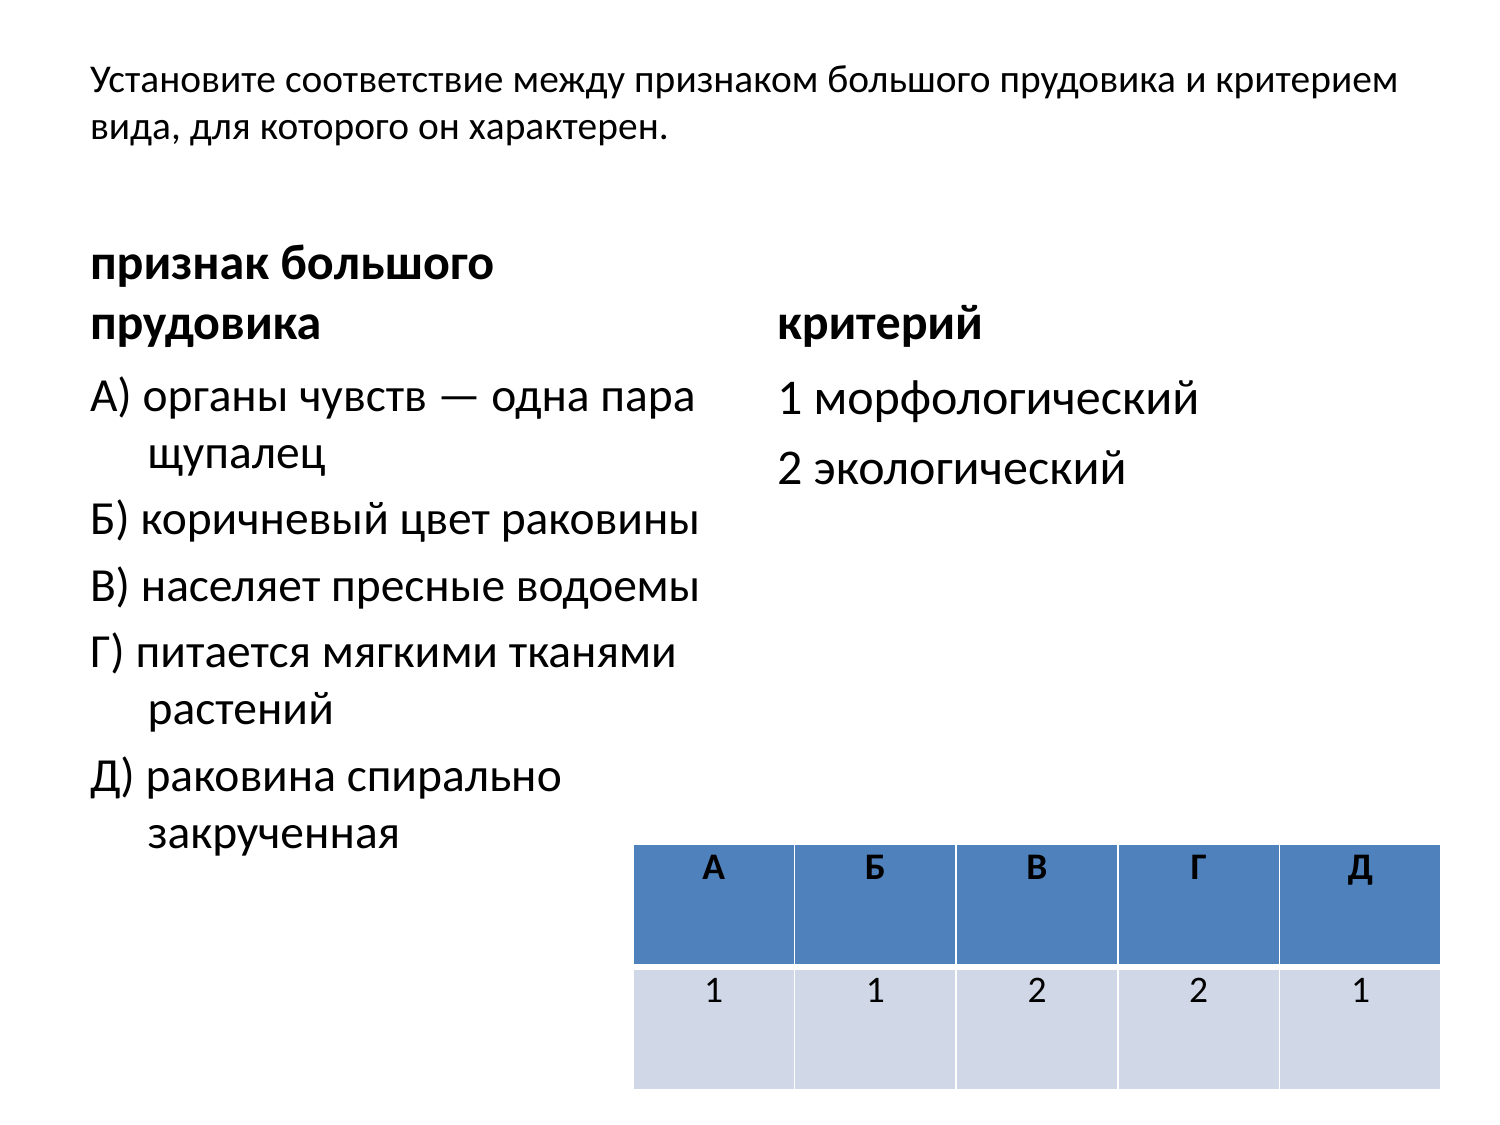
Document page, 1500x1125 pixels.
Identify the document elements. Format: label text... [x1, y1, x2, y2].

table_header А [634, 845, 794, 964]
list A) органы чувств — одна пара щупалец Б) коричневый цвет раковины B) населяет пресные водоемы Г) питается мягкими тканями растений Д) раковина спирально закрученная [75, 356, 738, 1005]
table_header Д [1280, 845, 1440, 964]
table_cell 2 [957, 970, 1117, 1089]
table_cell 2 [1119, 970, 1279, 1089]
table_header Г [1119, 845, 1279, 964]
table_header В [957, 845, 1117, 964]
table_cell 1 [1280, 970, 1440, 1089]
table_cell 1 [634, 970, 794, 1089]
list 1 морфологический 2 экологический [761, 356, 1425, 633]
table_cell 1 [795, 970, 955, 1089]
list критерий [761, 251, 1425, 356]
title Установите соответствие между признаком большого прудовика и критерием вида, для которого он характерен. [75, 45, 1425, 233]
table_header Б [795, 845, 955, 964]
list признак большого прудовика [75, 251, 738, 356]
